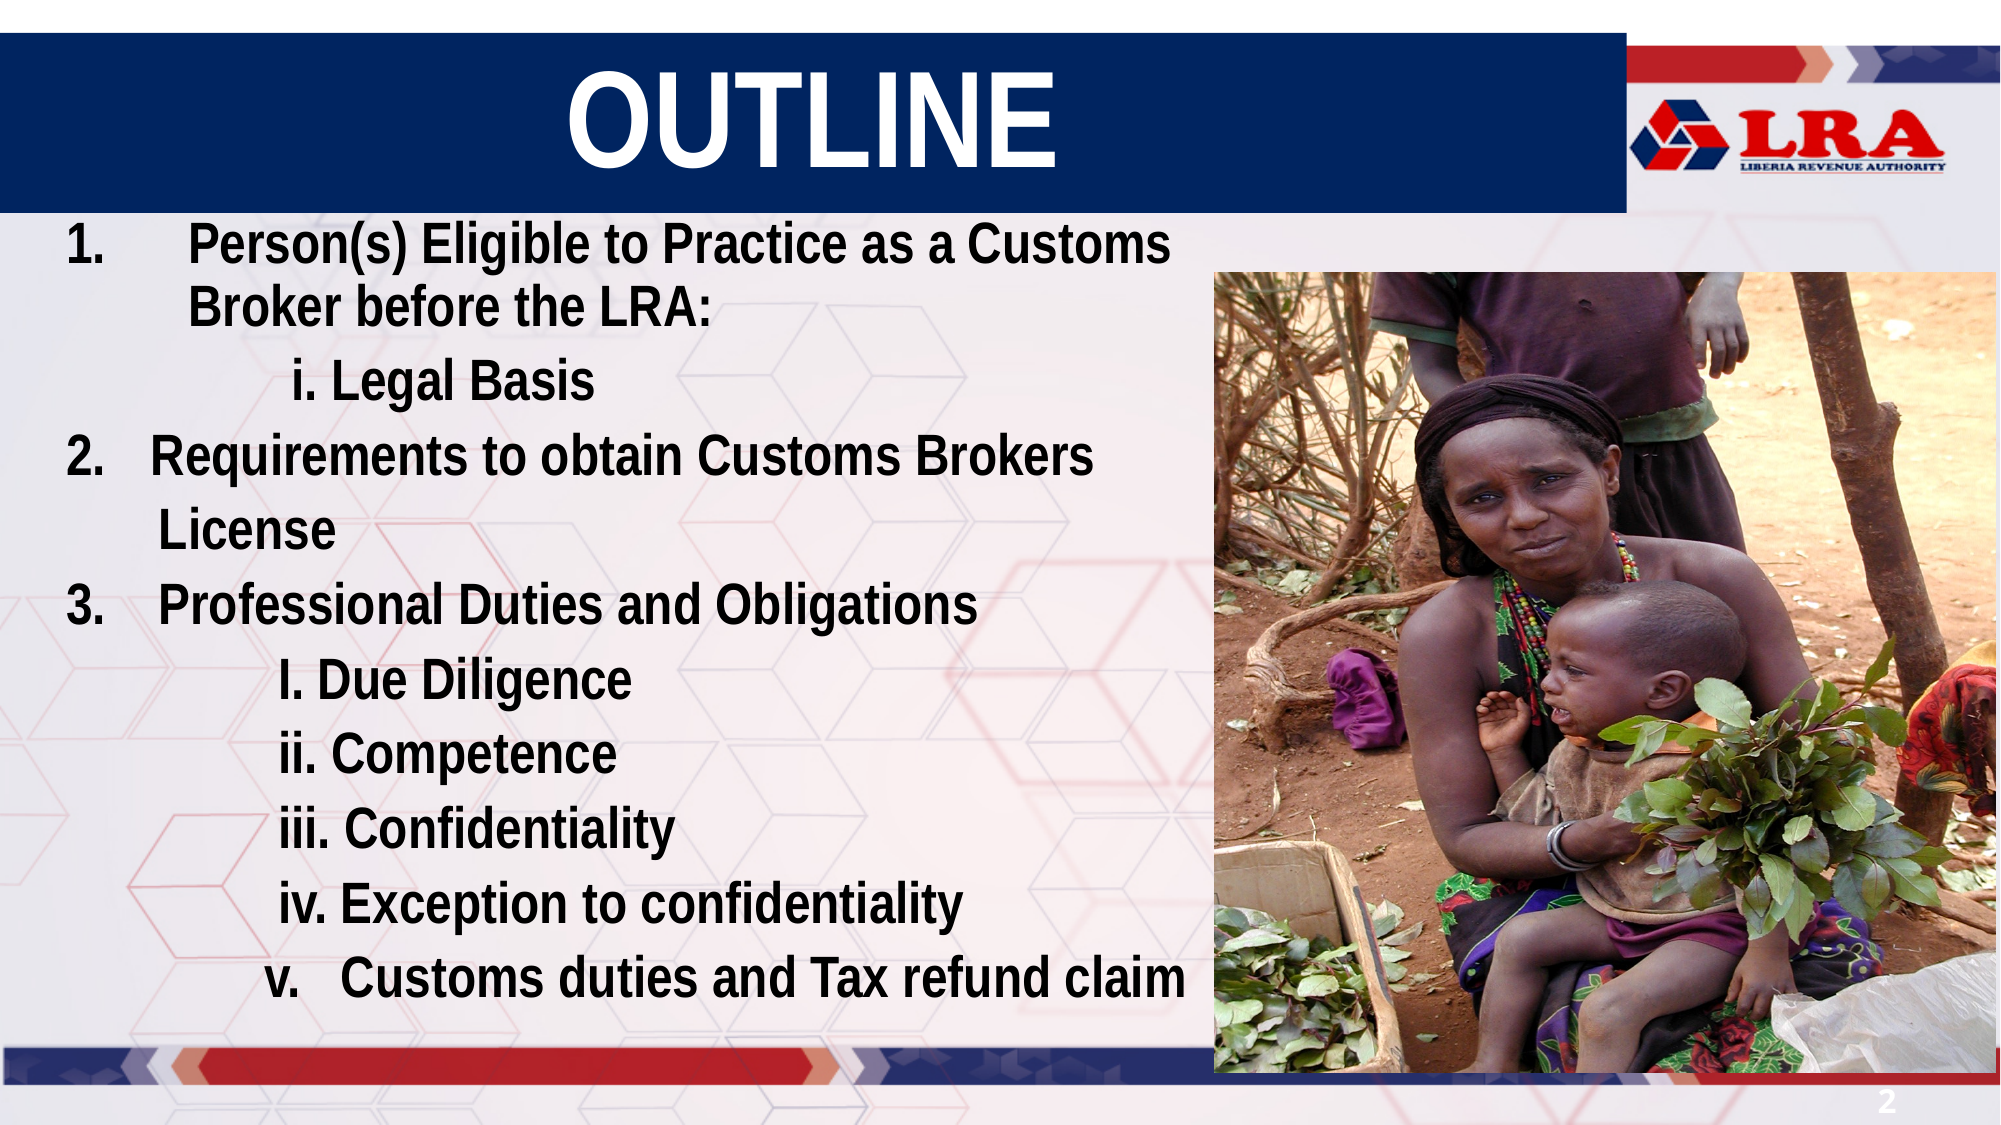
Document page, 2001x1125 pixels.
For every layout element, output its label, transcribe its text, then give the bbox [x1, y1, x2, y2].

slide_number 2 [1461, 1073, 1912, 1125]
picture [0, 0, 2001, 1125]
text_box Person(s) Eligible to Practice as a Customs Broker before the LRA: i. Legal Basis Requirements to obtain Customs Brokers License 3. Professional Duties and Obligations I. Due Diligence ii. Competence iii. Confidentiality iv. Exception to confidentiality v. Customs duties and Tax refund claim [66, 212, 1215, 1107]
text_box OUTLINE [0, 32, 1627, 213]
